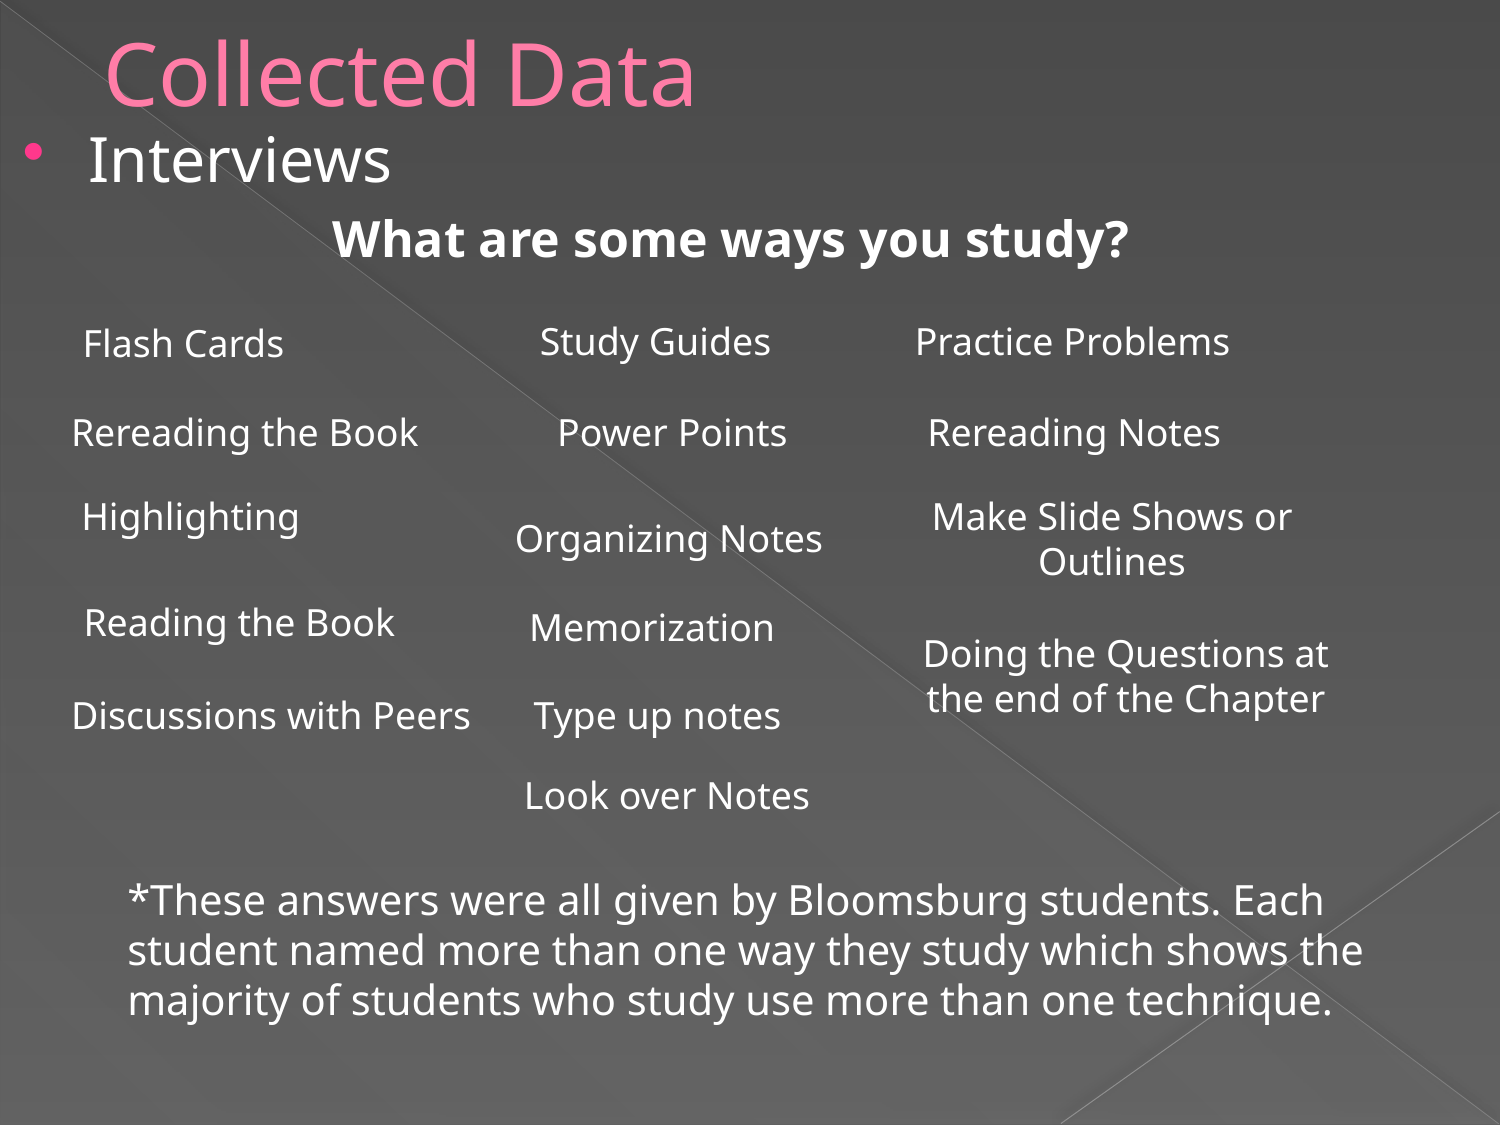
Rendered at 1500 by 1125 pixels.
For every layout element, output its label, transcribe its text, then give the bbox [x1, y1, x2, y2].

text_box Study Guides [525, 310, 875, 371]
text_box Look over Notes [509, 764, 885, 825]
text_box Rereading Notes [912, 401, 1288, 462]
list Interviews [0, 112, 538, 242]
text_box Rereading the Book [56, 401, 469, 462]
text_box Flash Cards [67, 312, 406, 373]
text_box Highlighting [66, 485, 392, 546]
title Collected Data [0, 0, 763, 144]
text_box What are some ways you study? [174, 199, 1288, 275]
text_box Memorization [514, 596, 890, 656]
text_box Practice Problems [900, 310, 1325, 371]
text_box Type up notes [518, 684, 832, 745]
text_box Power Points [542, 401, 805, 462]
text_box Organizing Notes [500, 507, 893, 568]
text_box Reading the Book [68, 591, 482, 652]
text_box *These answers were all given by Bloomsburg students. Each student named more than one way they study which shows the majority of students who study use more than one technique. [112, 866, 1413, 1032]
text_box Doing the Questions at the end of the Chapter [889, 622, 1363, 727]
text_box Make Slide Shows or Outlines [893, 485, 1331, 591]
text_box Discussions with Peers [56, 684, 507, 745]
